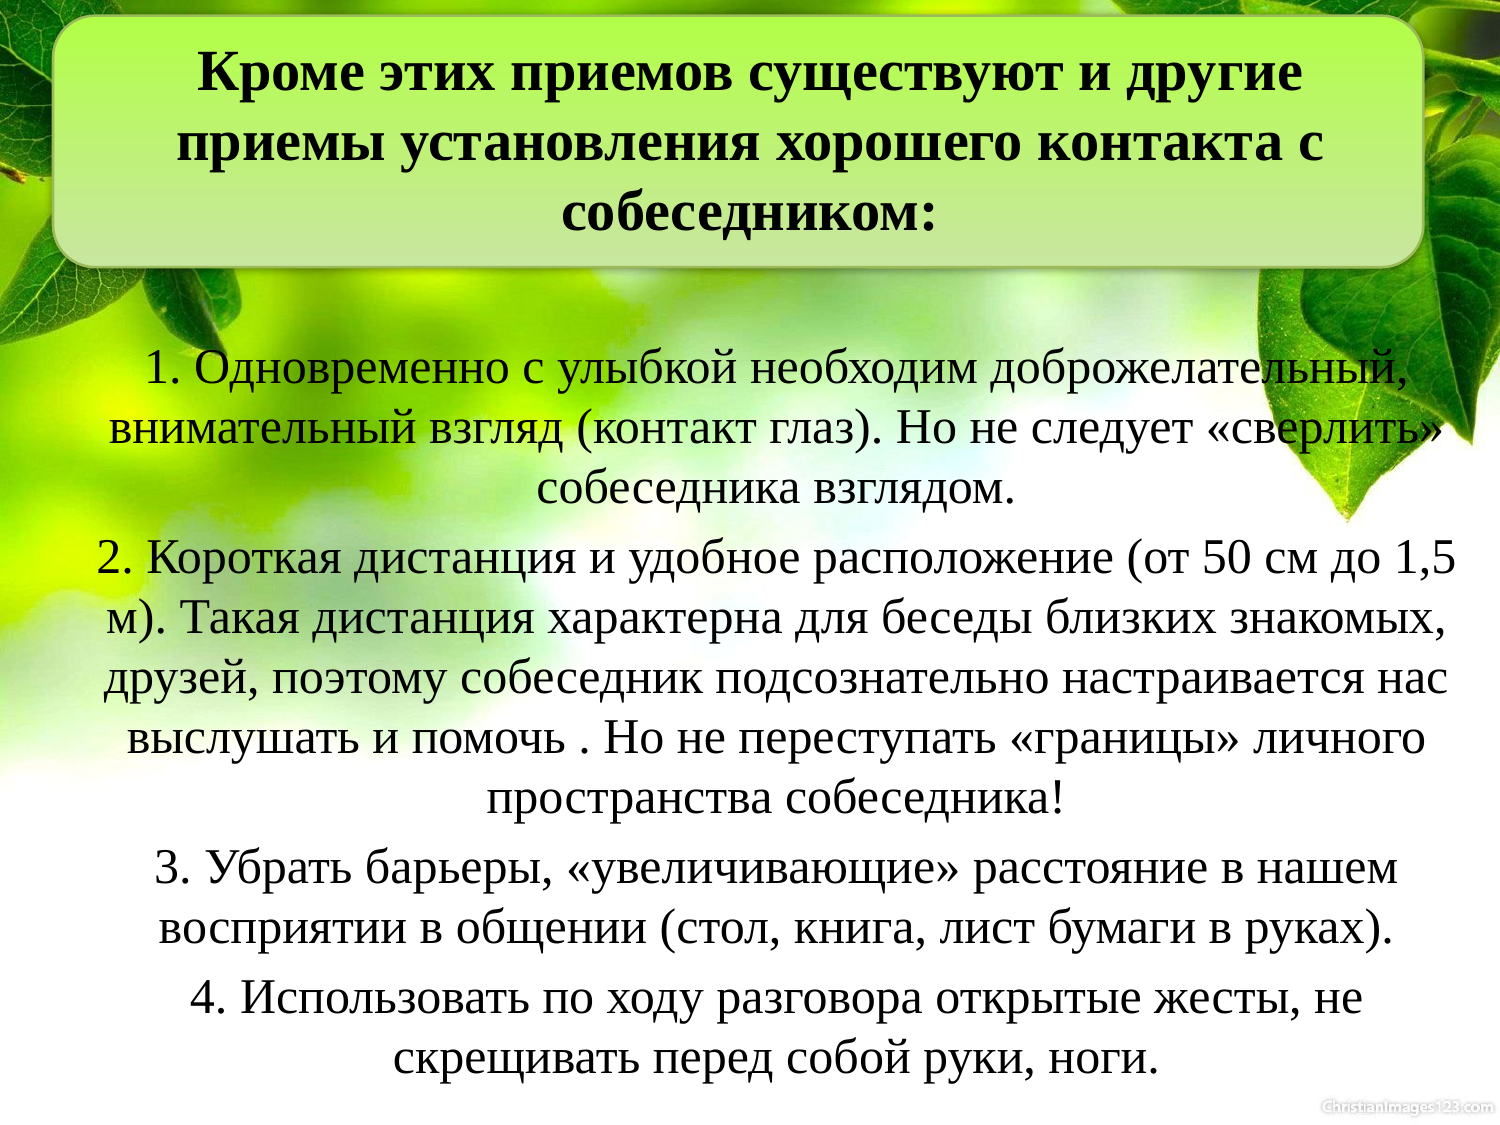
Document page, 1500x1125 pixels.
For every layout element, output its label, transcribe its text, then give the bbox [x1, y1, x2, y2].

text_box [51, 14, 1425, 269]
title Кроме этих приемов существуют и другие приемы установления хорошего контакта с собеседником: [74, 42, 1426, 232]
list 1. Одновременно с улыбкой необходим доброжелательный, внимательный взгляд (контакт глаз). Но не следует «сверлить» собеседника взглядом. 2. Короткая дистанция и удобное расположение (от 50 см до 1,5 м). Такая дистанция характерна для беседы близких знакомых, друзей, поэтому собеседник подсознательно настраивается нас выслушать и помочь . Но не переступать «границы» личного пространства собеседника! 3. Убрать барьеры, «увеличивающие» расстояние в нашем восприятии в общении (стол, книга, лист бумаги в руках). 4. Использовать по ходу разговора открытые жесты, не скрещивать перед собой руки, ноги. [52, 326, 1500, 1125]
picture [0, 0, 1500, 1125]
